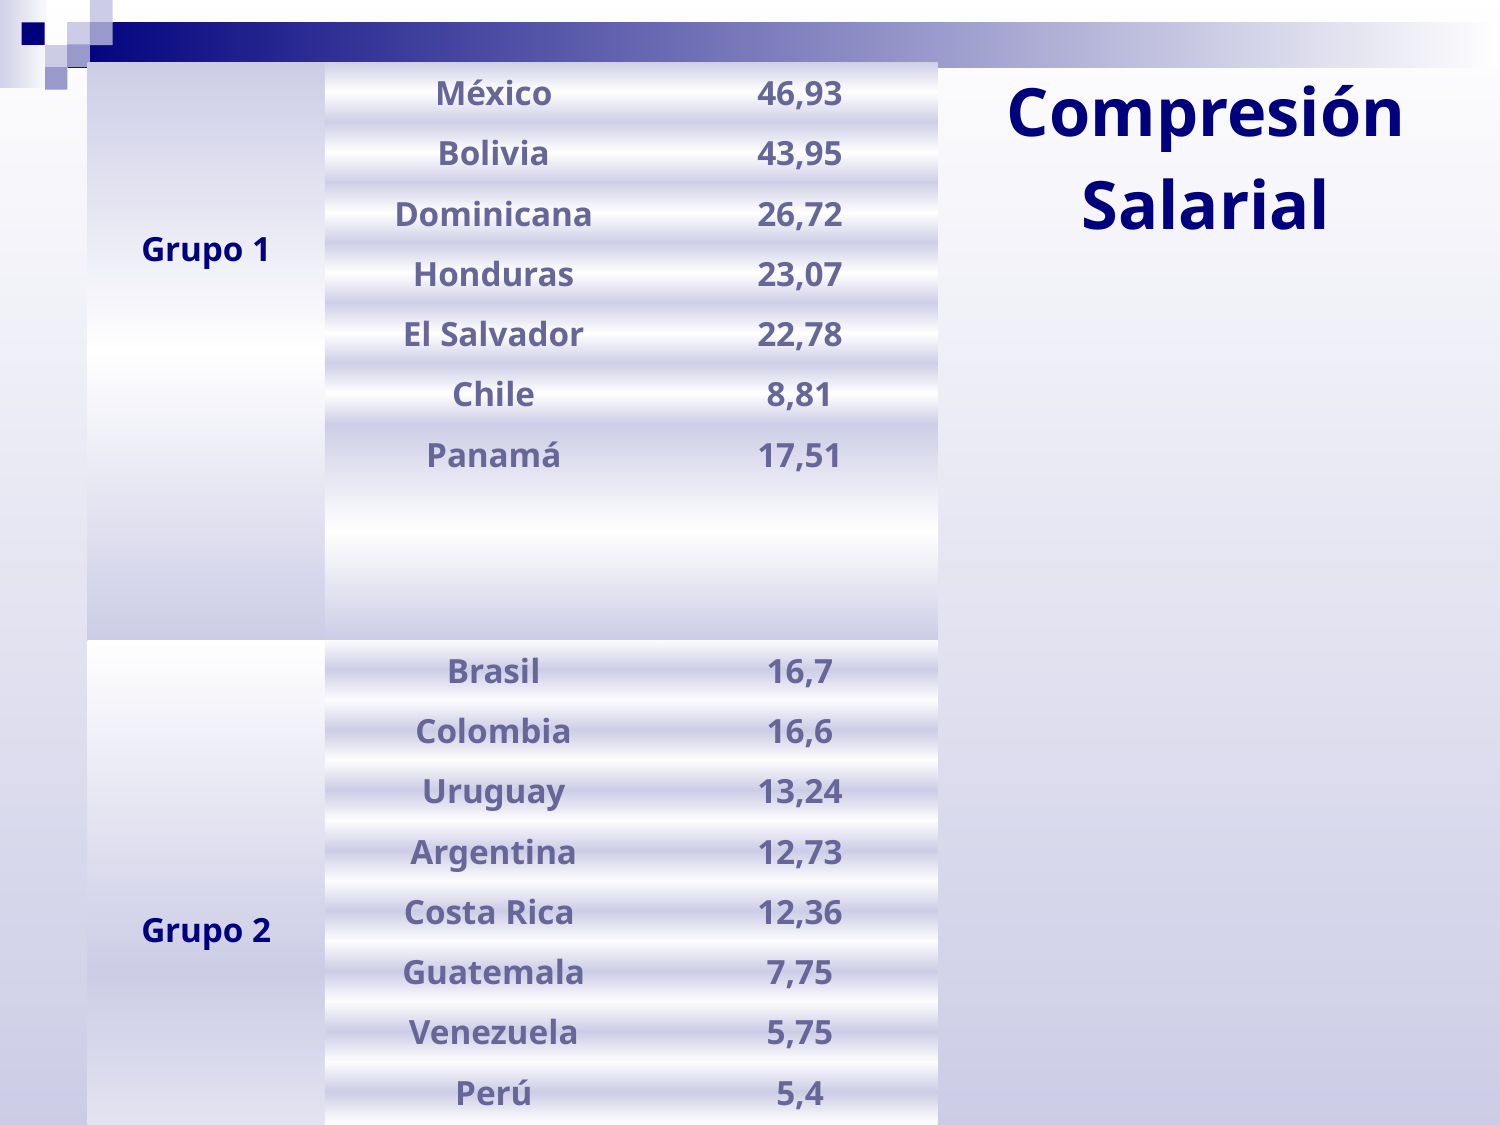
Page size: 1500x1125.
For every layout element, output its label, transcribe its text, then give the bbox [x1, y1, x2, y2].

table_cell Bolivia [325, 123, 662, 183]
table_cell Guatemala [325, 942, 662, 1002]
table_header Grupo 1 [88, 62, 325, 640]
table_cell Argentina [325, 821, 662, 881]
table_cell 43,95 [662, 123, 937, 183]
table_cell Uruguay [325, 761, 662, 821]
table_cell 13,24 [662, 761, 937, 821]
table_cell 26,72 [662, 183, 937, 243]
table_cell Grupo 2 [88, 640, 325, 1125]
table_cell Dominicana [325, 183, 662, 243]
table_cell 8,81 [662, 364, 937, 424]
table_cell Brasil [325, 640, 662, 701]
table_cell Costa Rica [325, 881, 662, 942]
table_header 46,93 [662, 62, 937, 123]
table_cell 17,51 [662, 424, 937, 640]
table_cell 22,78 [662, 304, 937, 364]
table_cell 16,6 [662, 701, 937, 761]
table_cell Perú [325, 1062, 662, 1123]
table_cell 5,75 [662, 1002, 937, 1062]
table_cell 23,07 [662, 243, 937, 304]
table_header México [325, 62, 662, 123]
table_cell 5,4 [662, 1062, 937, 1123]
table_cell Venezuela [325, 1002, 662, 1062]
text_box Compresión Salarial [987, 62, 1425, 251]
table_cell El Salvador [325, 304, 662, 364]
table_cell Colombia [325, 701, 662, 761]
table_cell Honduras [325, 243, 662, 304]
table_cell 12,36 [662, 881, 937, 942]
table_cell Panamá [325, 424, 662, 640]
table_cell 12,73 [662, 821, 937, 881]
table_cell 16,7 [662, 640, 937, 701]
table_cell Chile [325, 364, 662, 424]
table_cell 7,75 [662, 942, 937, 1002]
